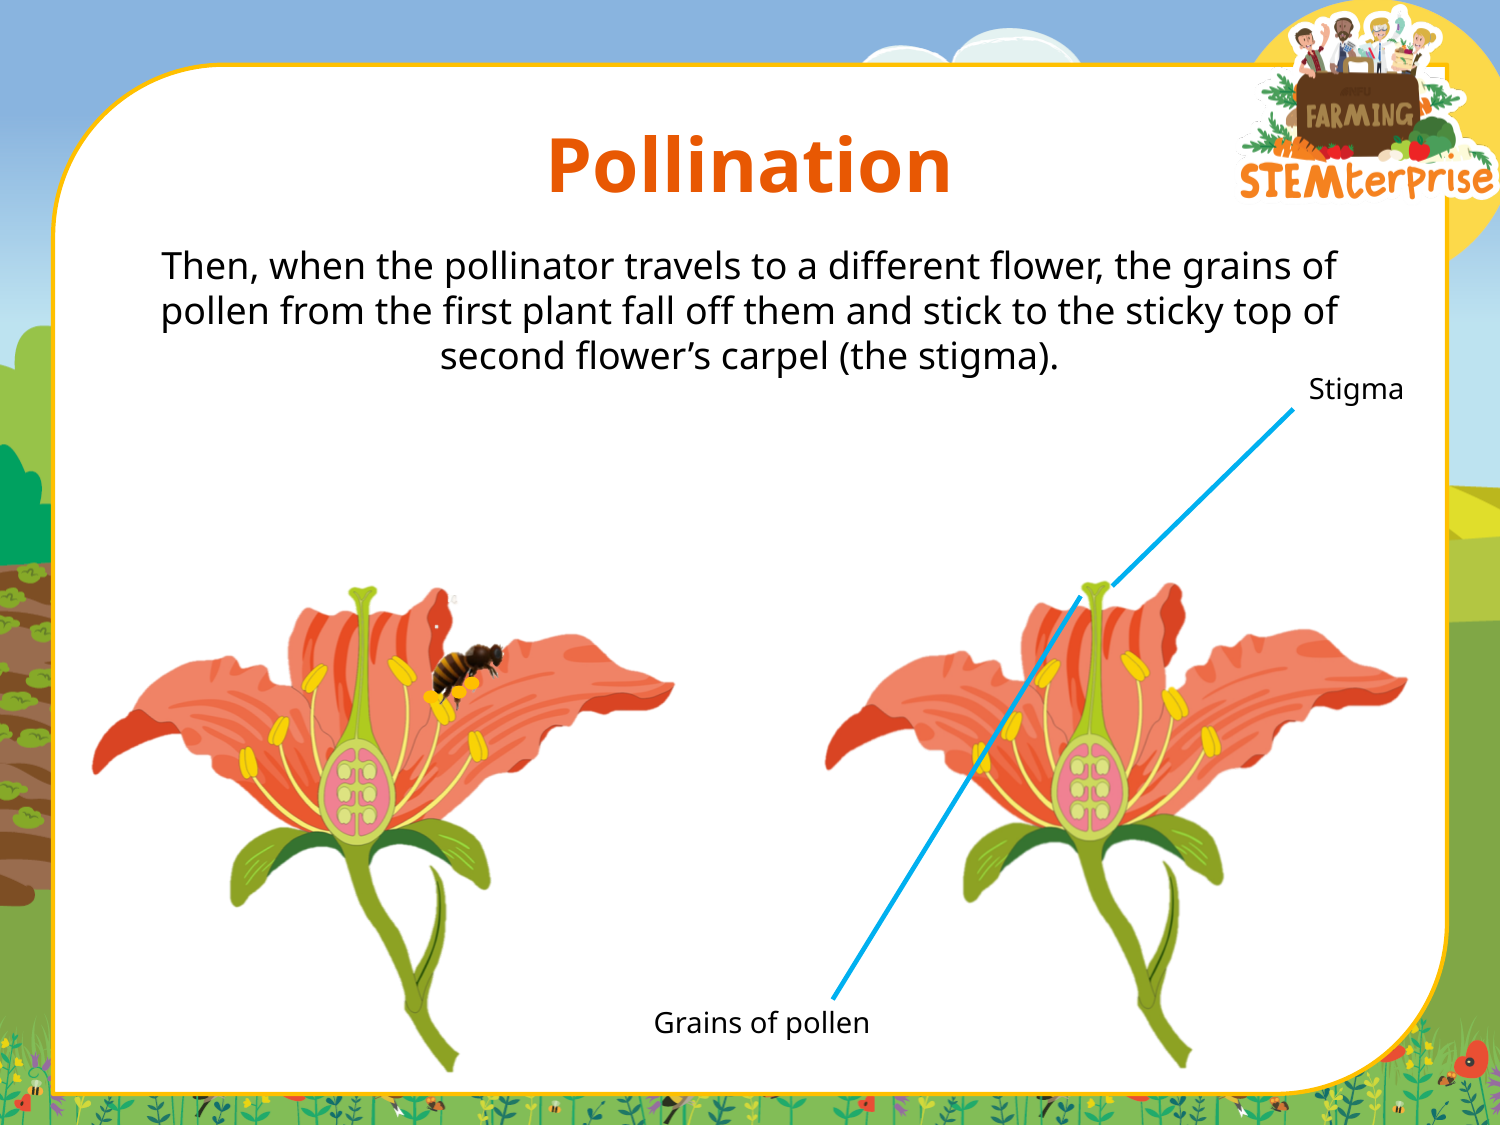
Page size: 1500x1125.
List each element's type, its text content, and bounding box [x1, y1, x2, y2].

text_box [50, 121, 1112, 1097]
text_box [832, 595, 1081, 1000]
picture [0, 0, 1500, 1125]
text_box Stigma [1112, 362, 1420, 413]
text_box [423, 595, 521, 719]
text_box [1298, 214, 1450, 1004]
text_box Pollination Then, when the pollinator travels to a different flower, the grains of pollen from the first plant fall off them and stick to the sticky top of second flower’s carpel (the stigma). [94, 64, 1406, 385]
text_box Grains of pollen [695, 997, 803, 1048]
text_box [1111, 408, 1294, 587]
